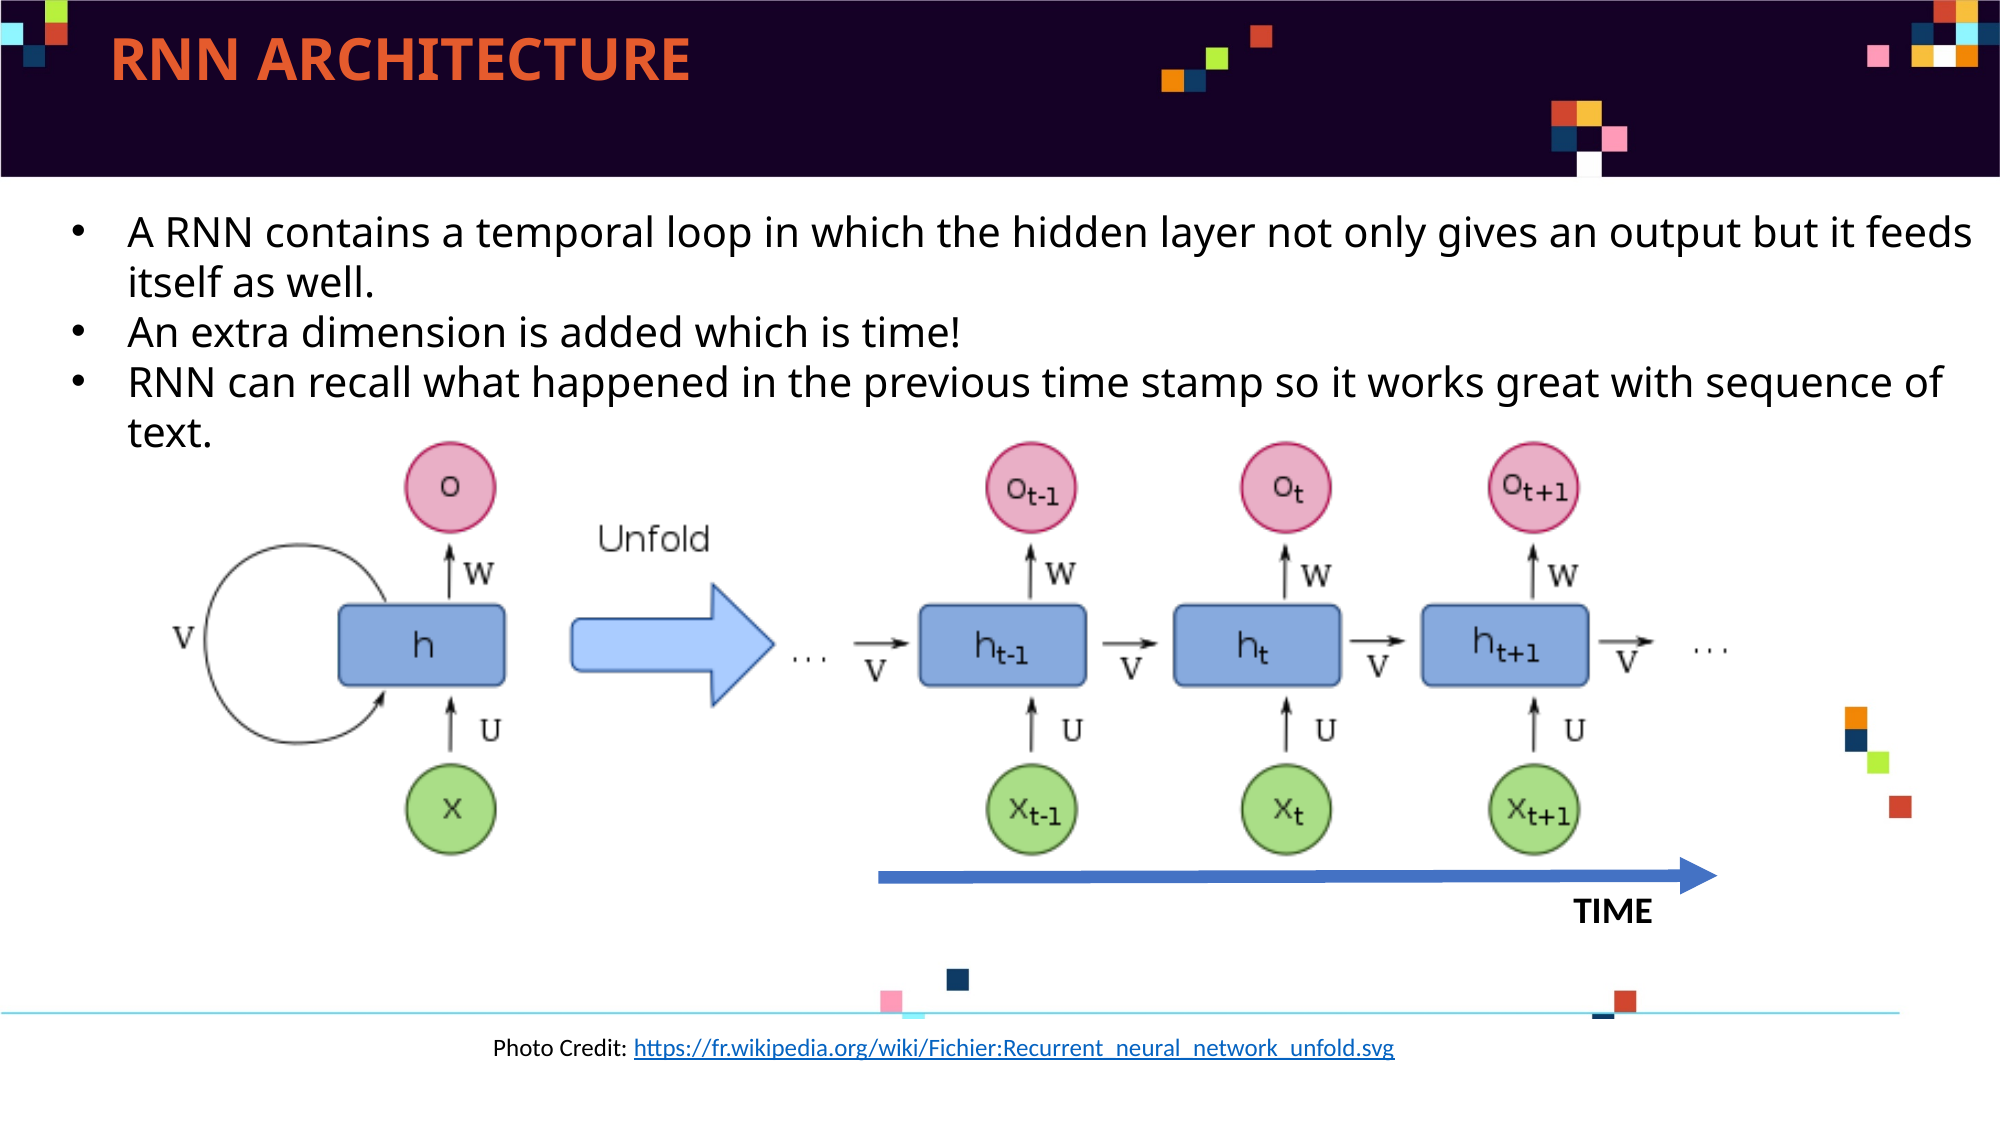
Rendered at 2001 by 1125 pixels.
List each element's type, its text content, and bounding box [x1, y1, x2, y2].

picture [0, 0, 2000, 1019]
text_box Photo Credit: https://fr.wikipedia.org/wiki/Fichier:Recurrent_neural_network_unfold.svg [478, 1024, 2000, 1099]
